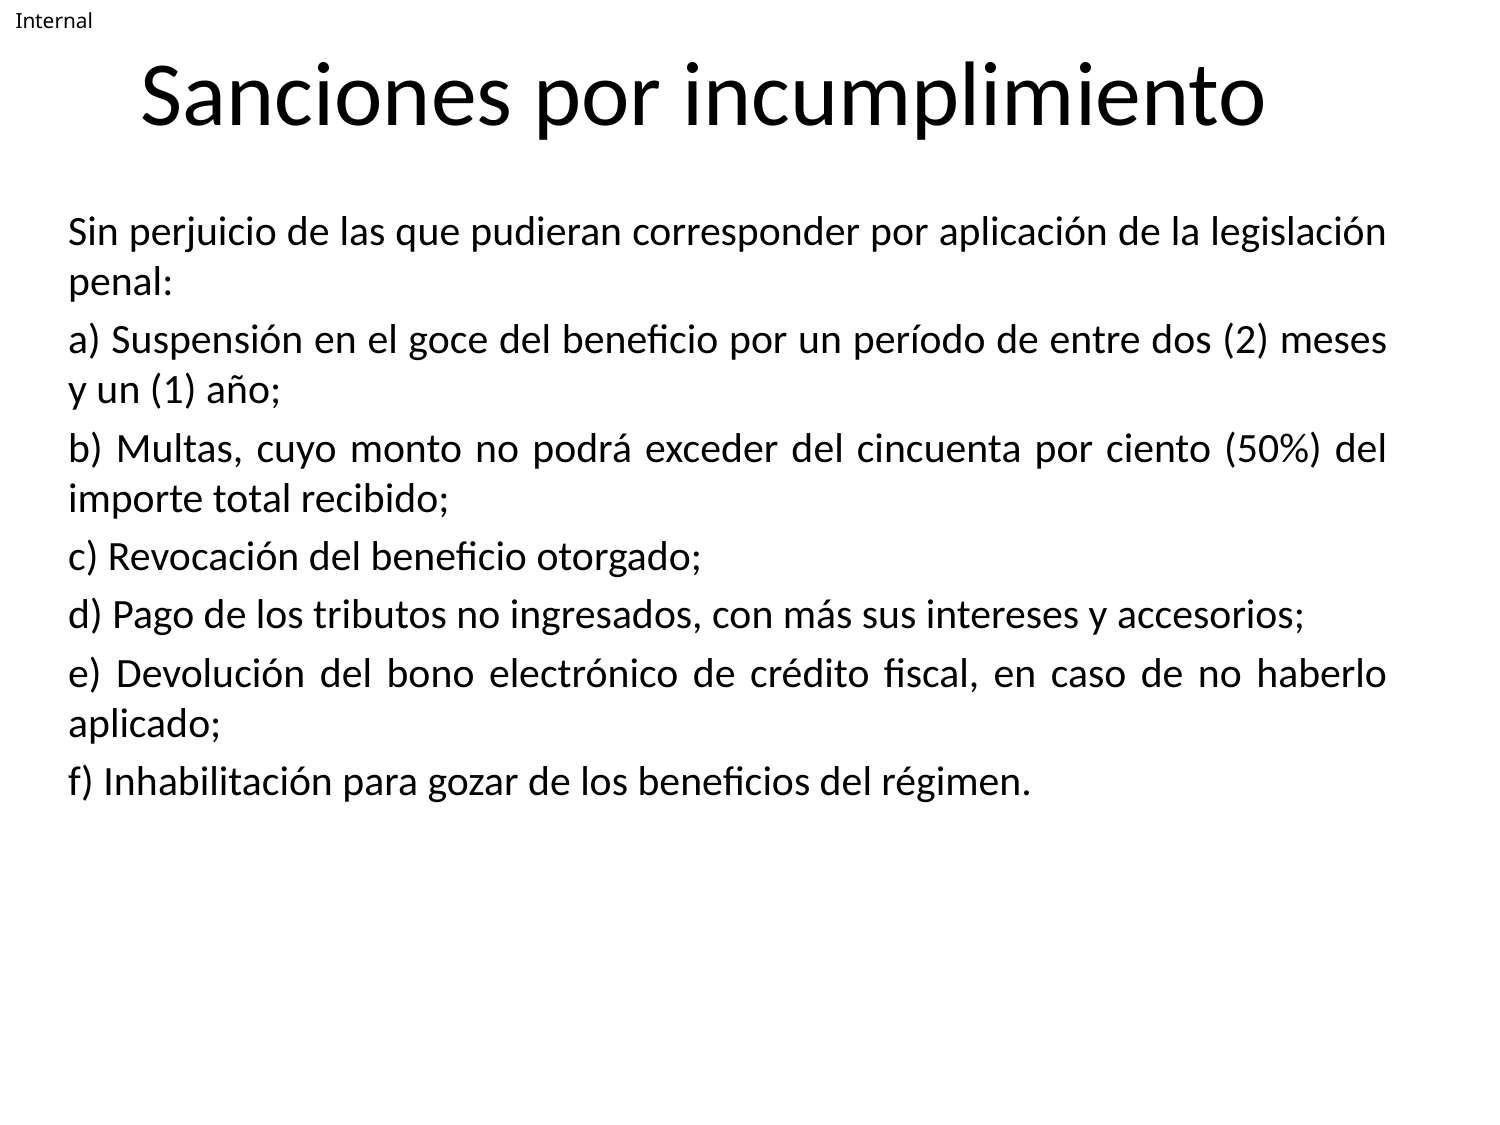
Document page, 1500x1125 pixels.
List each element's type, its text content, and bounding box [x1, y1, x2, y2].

title Sanciones por incumplimiento [29, 0, 1380, 183]
list Sin perjuicio de las que pudieran corresponder por aplicación de la legislación penal: a) Suspensión en el goce del beneficio por un período de entre dos (2) meses y un (1) año; b) Multas, cuyo monto no podrá exceder del cincuenta por ciento (50%) del importe total recibido; c) Revocación del beneficio otorgado; d) Pago de los tributos no ingresados, con más sus intereses y accesorios; e) Devolución del bono electrónico de crédito fiscal, en caso de no haberlo aplicado; f) Inhabilitación para gozar de los beneficios del régimen. [53, 196, 1404, 1125]
